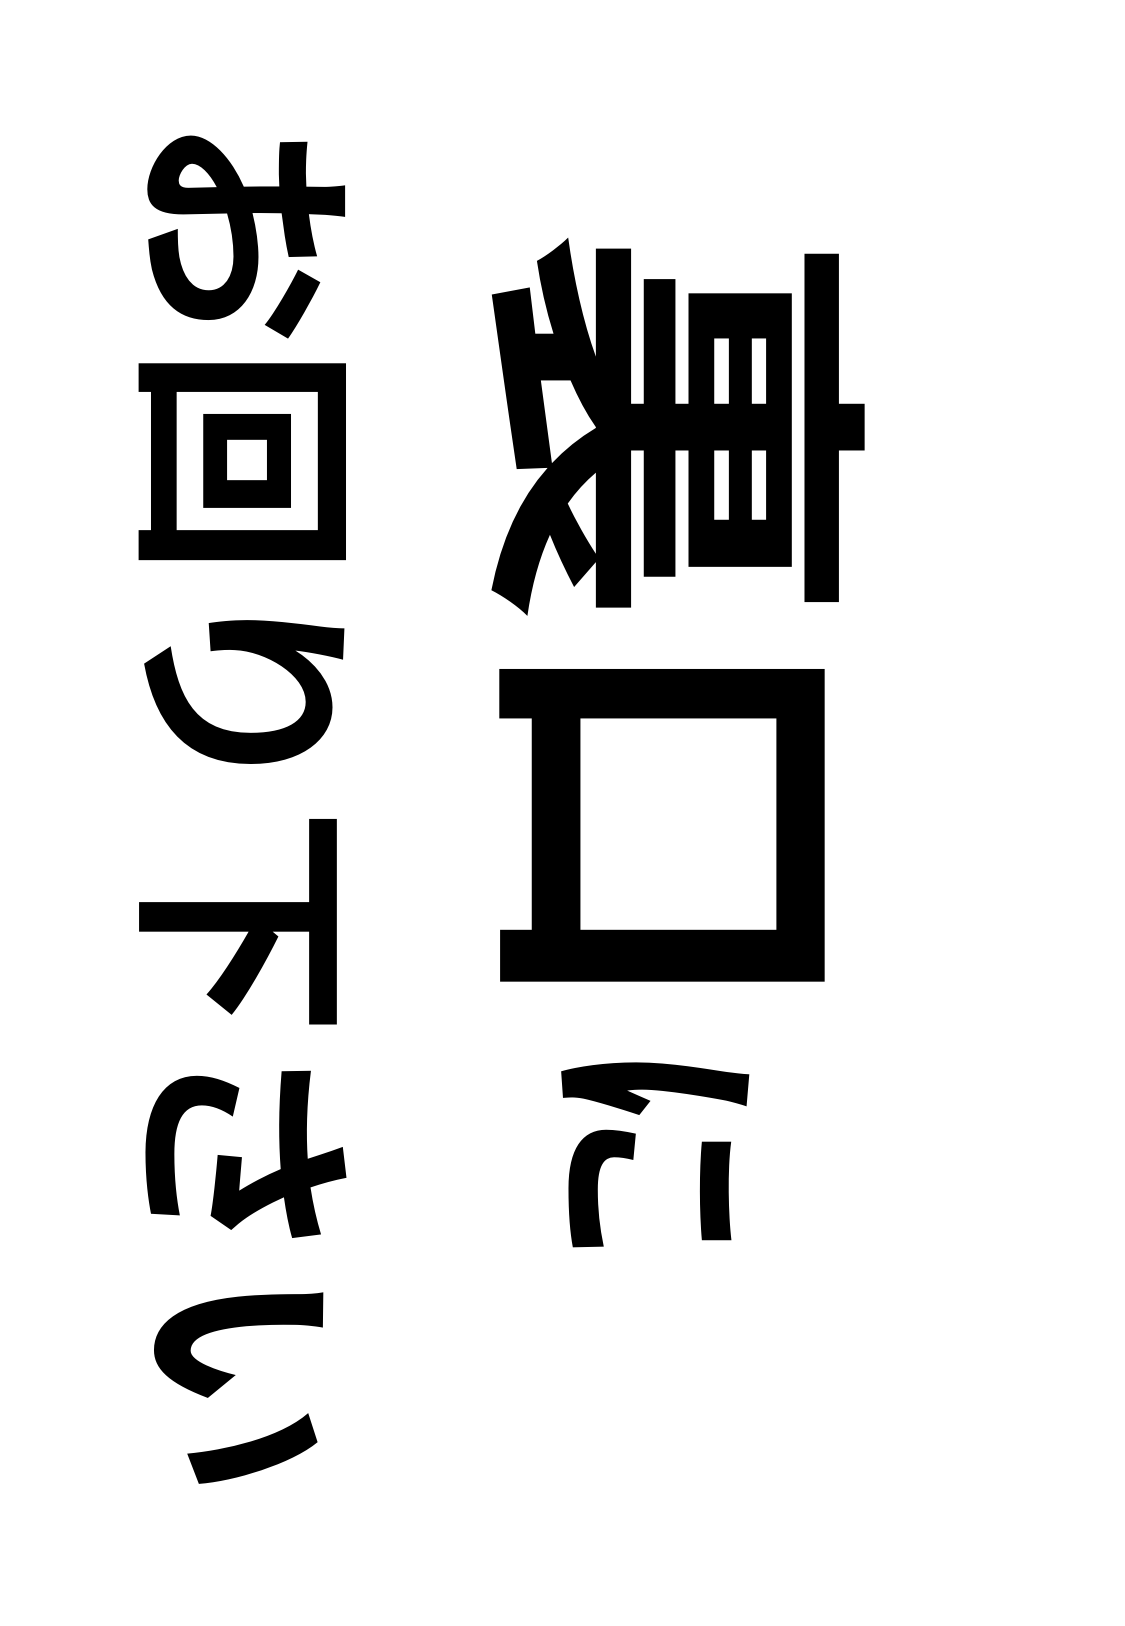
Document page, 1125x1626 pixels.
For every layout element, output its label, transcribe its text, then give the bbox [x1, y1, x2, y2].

text_box お回り下さい [106, 102, 642, 1513]
text_box に [518, 1029, 1054, 1278]
text_box 裏口 [440, 218, 976, 1036]
